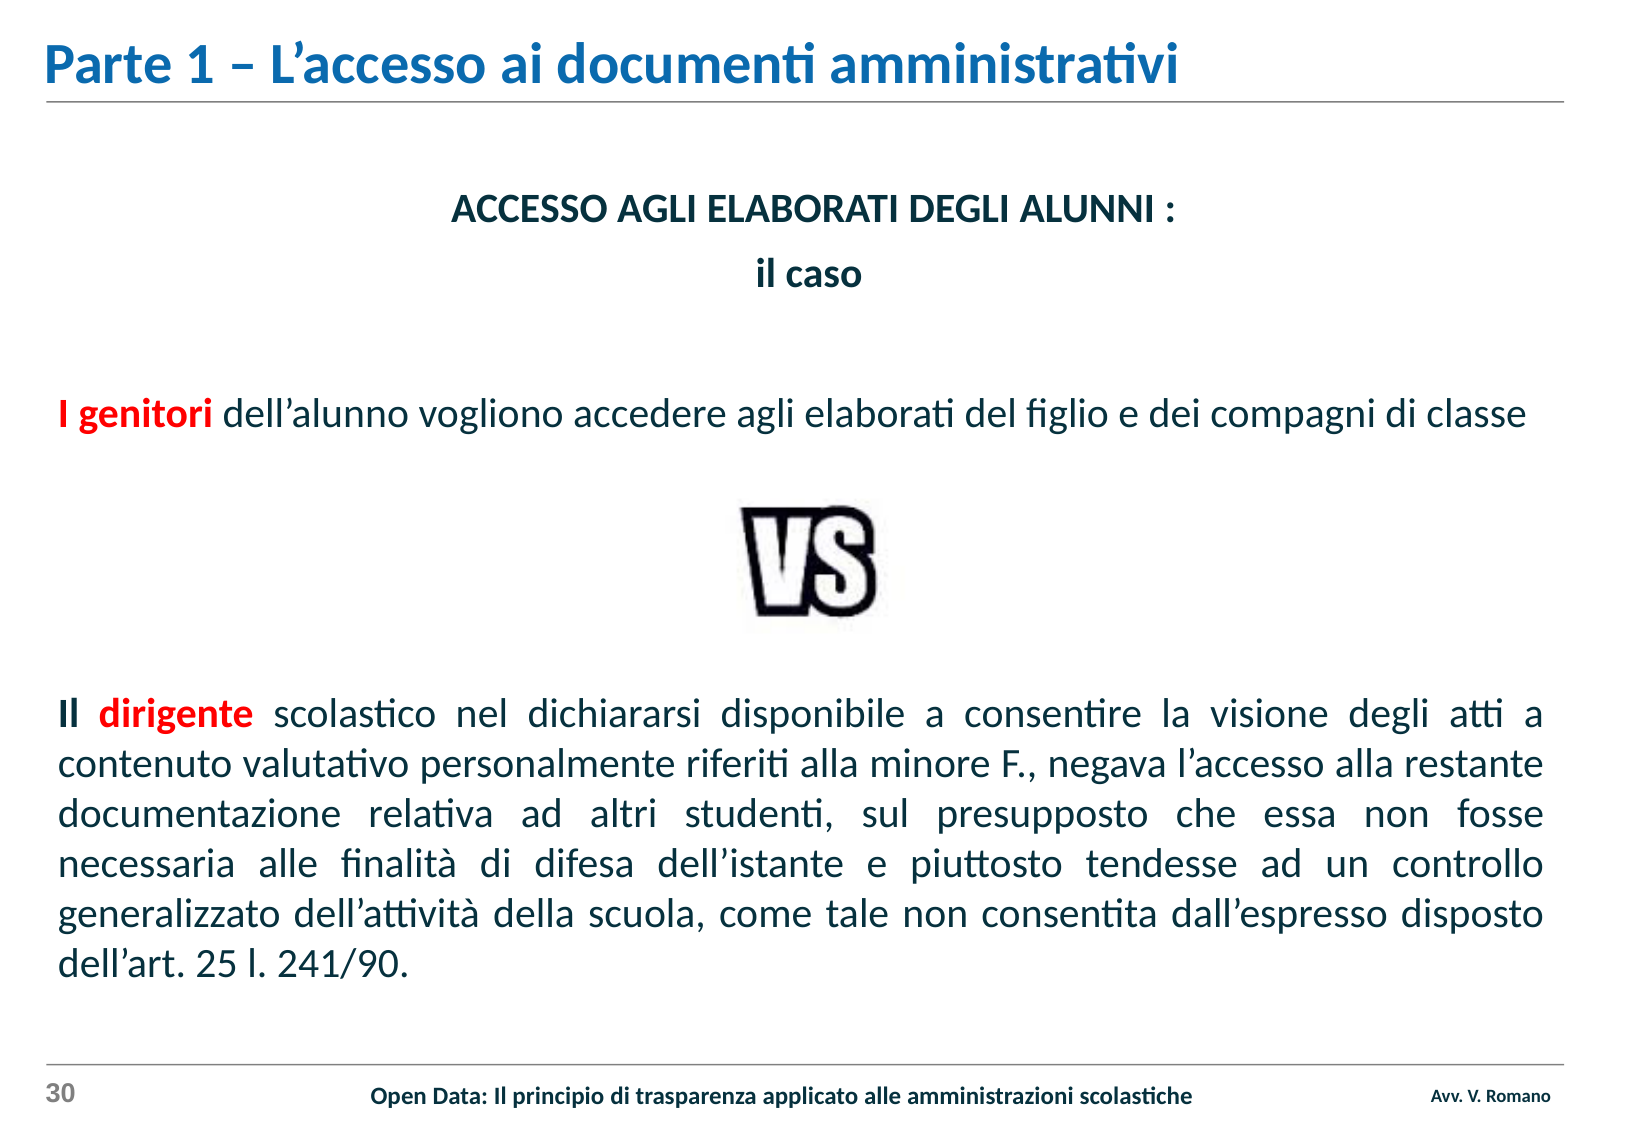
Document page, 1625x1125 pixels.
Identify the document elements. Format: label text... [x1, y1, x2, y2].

text_box ACCESSO AGLI ELABORATI DEGLI ALUNNI : il caso [417, 165, 1220, 228]
text_box I genitori dell’alunno vogliono accedere agli elaborati del figlio e dei compagni di classe Il dirigente scolastico nel dichiararsi disponibile a consentire la visione degli atti a contenuto valutativo personalmente riferiti alla minore F., negava l’accesso alla restante documentazione relativa ad altri studenti, sul presupposto che essa non fosse necessaria alle finalità di difesa dell’istante e piuttosto tendesse ad un controllo generalizzato dell’attività della scuola, come tale non consentita dall’espresso disposto dell’art. 25 l. 241/90. [43, 228, 1560, 982]
picture [704, 466, 920, 659]
text_box Parte 1 – L’accesso ai documenti amministrativi [44, 24, 1561, 91]
